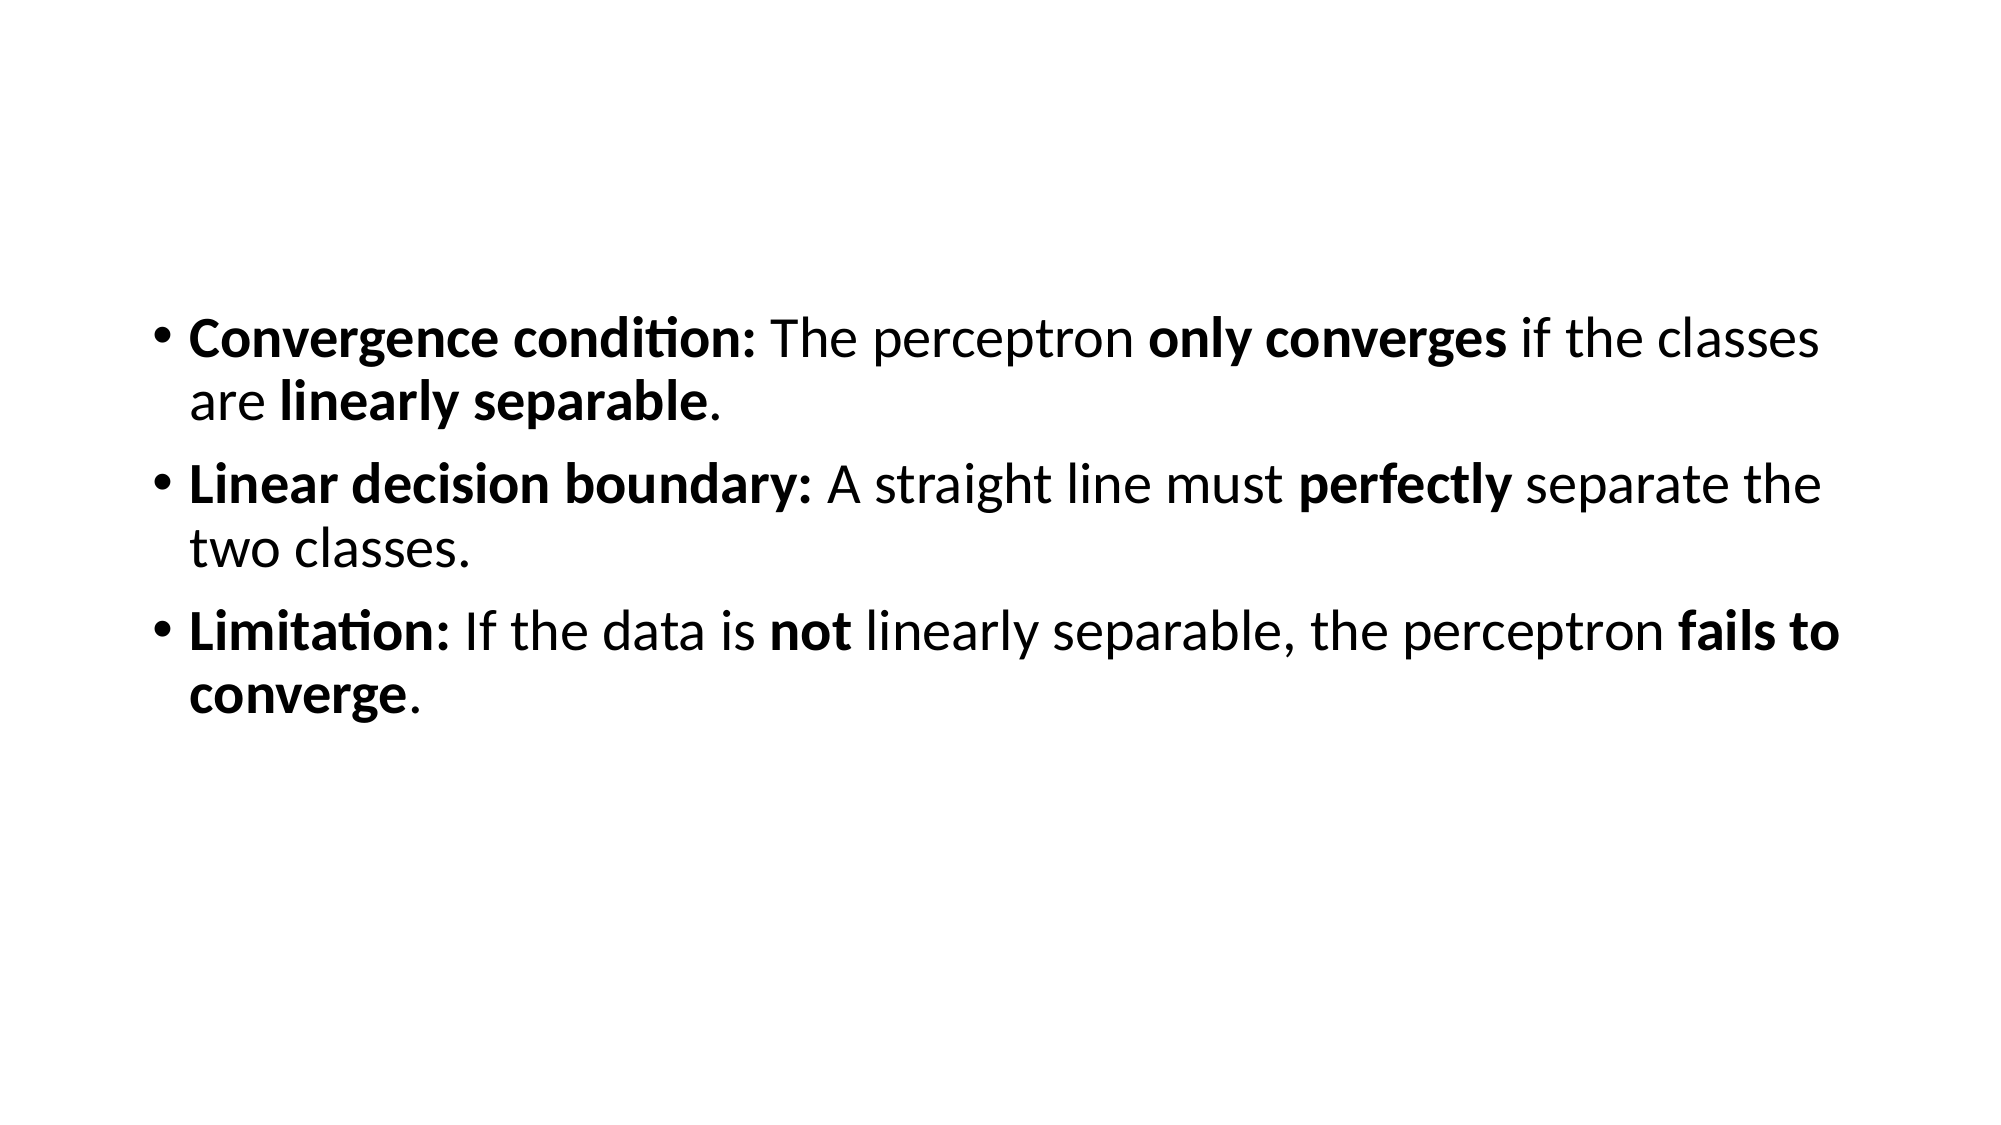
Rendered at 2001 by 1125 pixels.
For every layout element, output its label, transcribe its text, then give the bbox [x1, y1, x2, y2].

list Convergence condition: The perceptron only converges if the classes are linearly separable. Linear decision boundary: A straight line must perfectly separate the two classes. Limitation: If the data is not linearly separable, the perceptron fails to converge. [137, 299, 1863, 1014]
